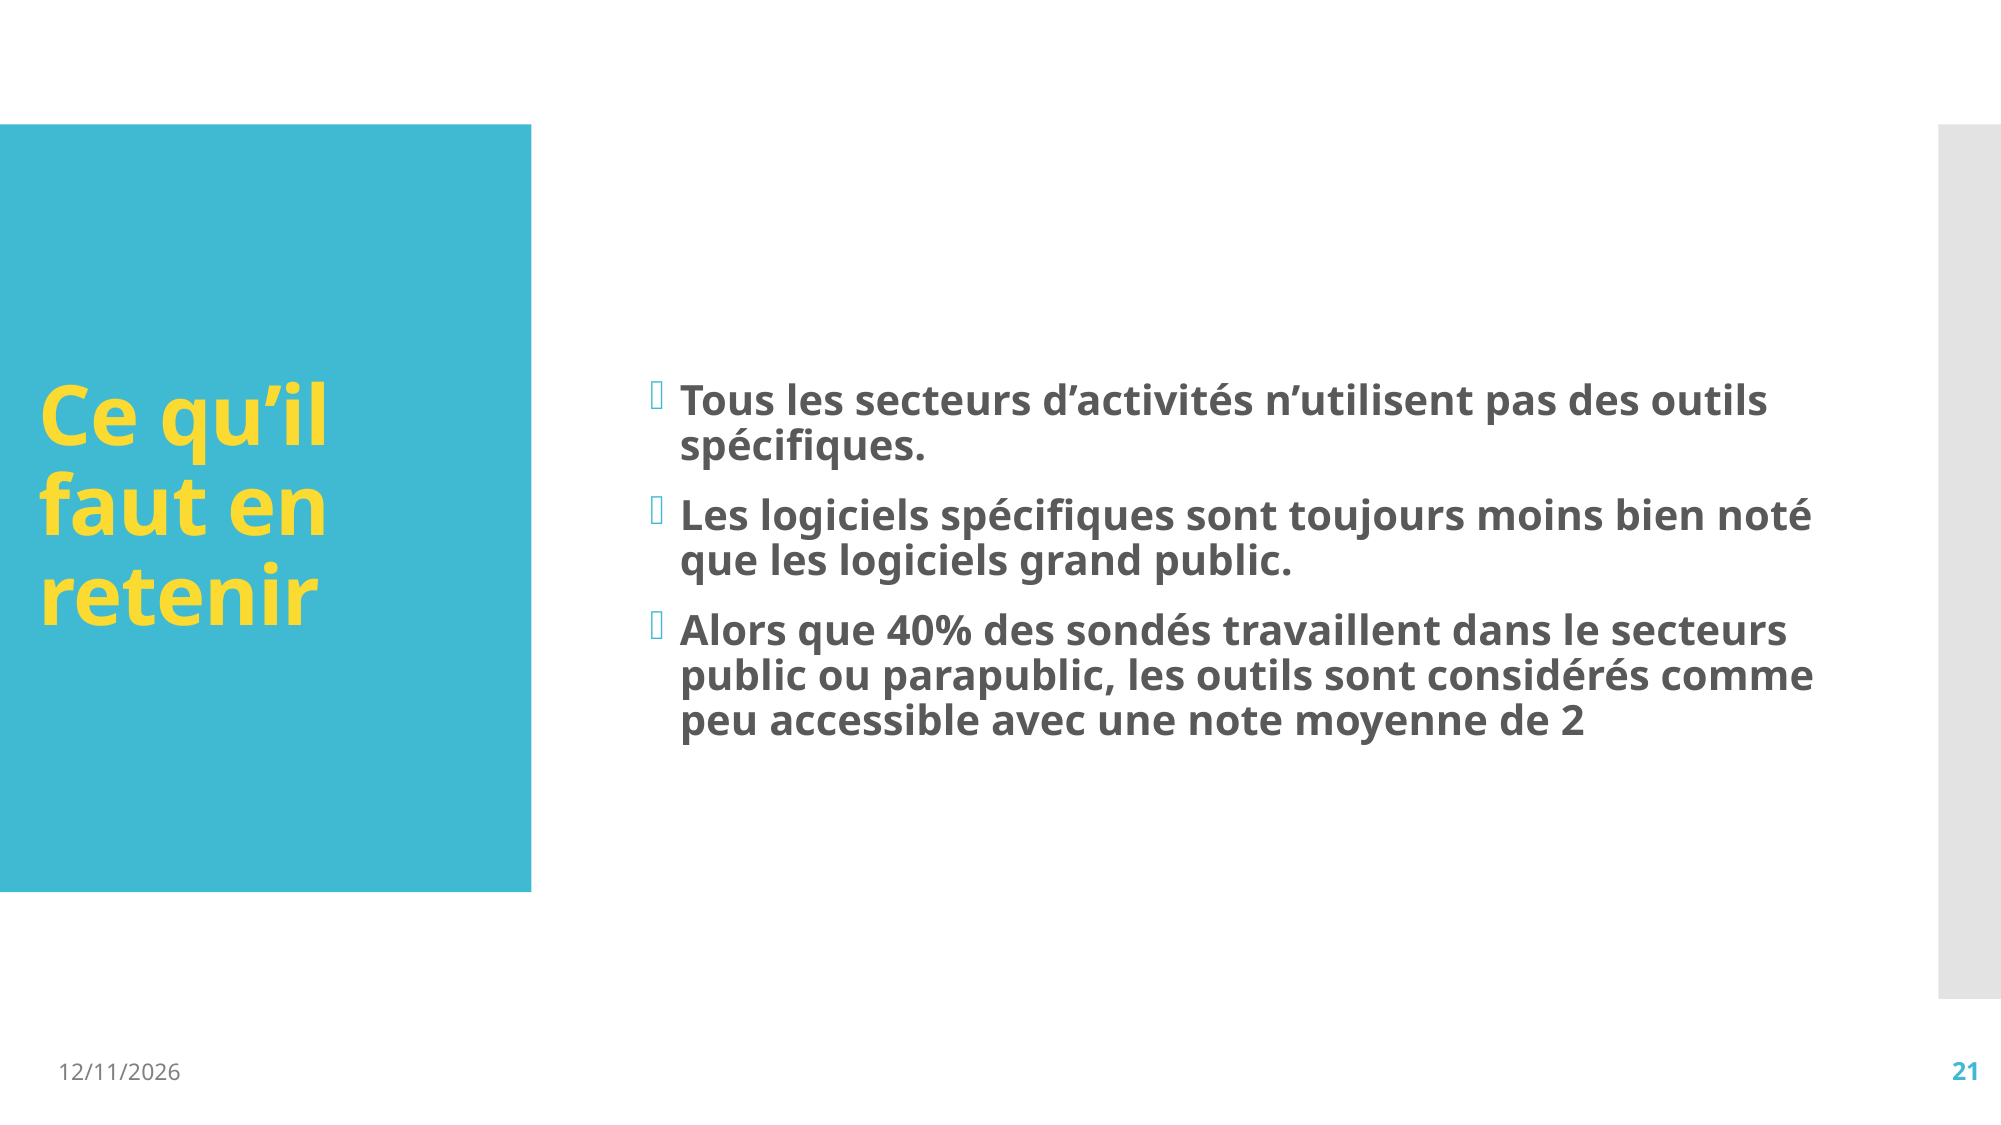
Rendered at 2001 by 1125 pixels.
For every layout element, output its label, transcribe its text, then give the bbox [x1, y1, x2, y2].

title Ce qu’il faut en retenir [23, 130, 508, 886]
list Tous les secteurs d’activités n’utilisent pas des outils spécifiques. Les logiciels spécifiques sont toujours moins bien noté que les logiciels grand public. Alors que 40% des sondés travaillent dans le secteurs public ou parapublic, les outils sont considérés comme peu accessible avec une note moyenne de 2 [634, 141, 1835, 982]
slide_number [43, 1042, 493, 1103]
slide_number 21 [1744, 1042, 1996, 1103]
